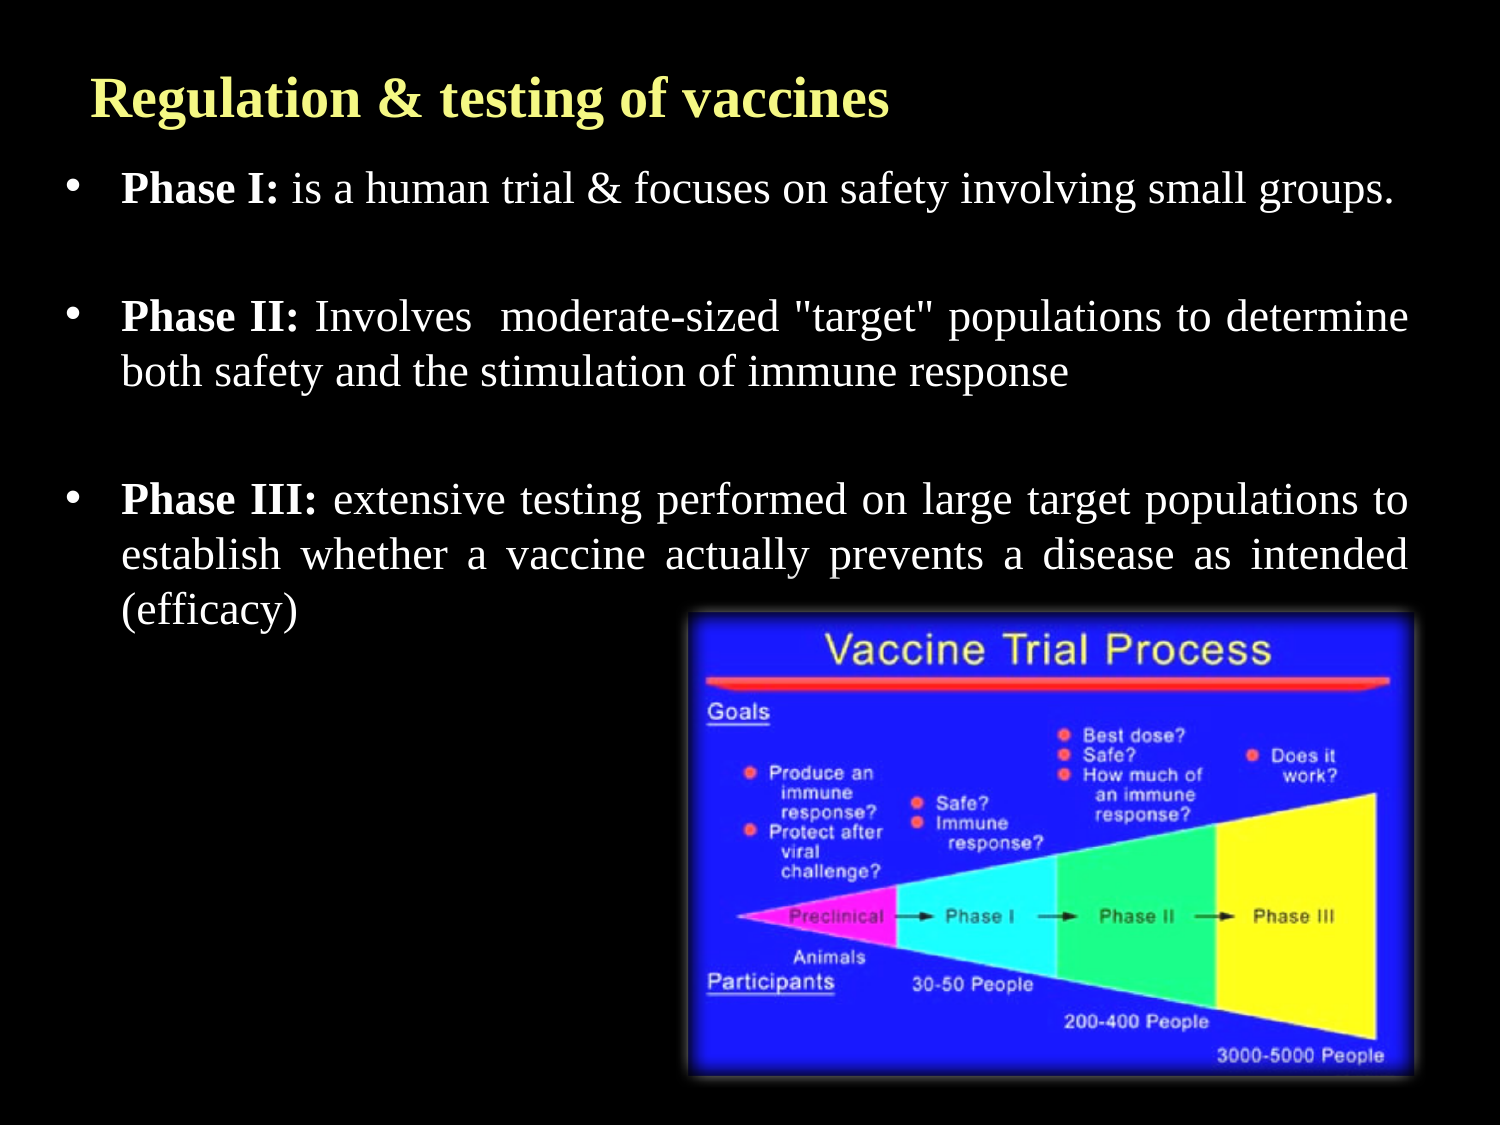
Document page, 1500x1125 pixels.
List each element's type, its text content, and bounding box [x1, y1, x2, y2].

list Phase I: is a human trial & focuses on safety involving small groups. Phase II: Involves moderate-sized "target" populations to determine both safety and the stimulation of immune response Phase III: extensive testing performed on large target populations to establish whether a vaccine actually prevents a disease as intended (efficacy) [50, 149, 1425, 1088]
picture [687, 612, 1413, 1076]
title Regulation & testing of vaccines [75, 0, 1425, 149]
